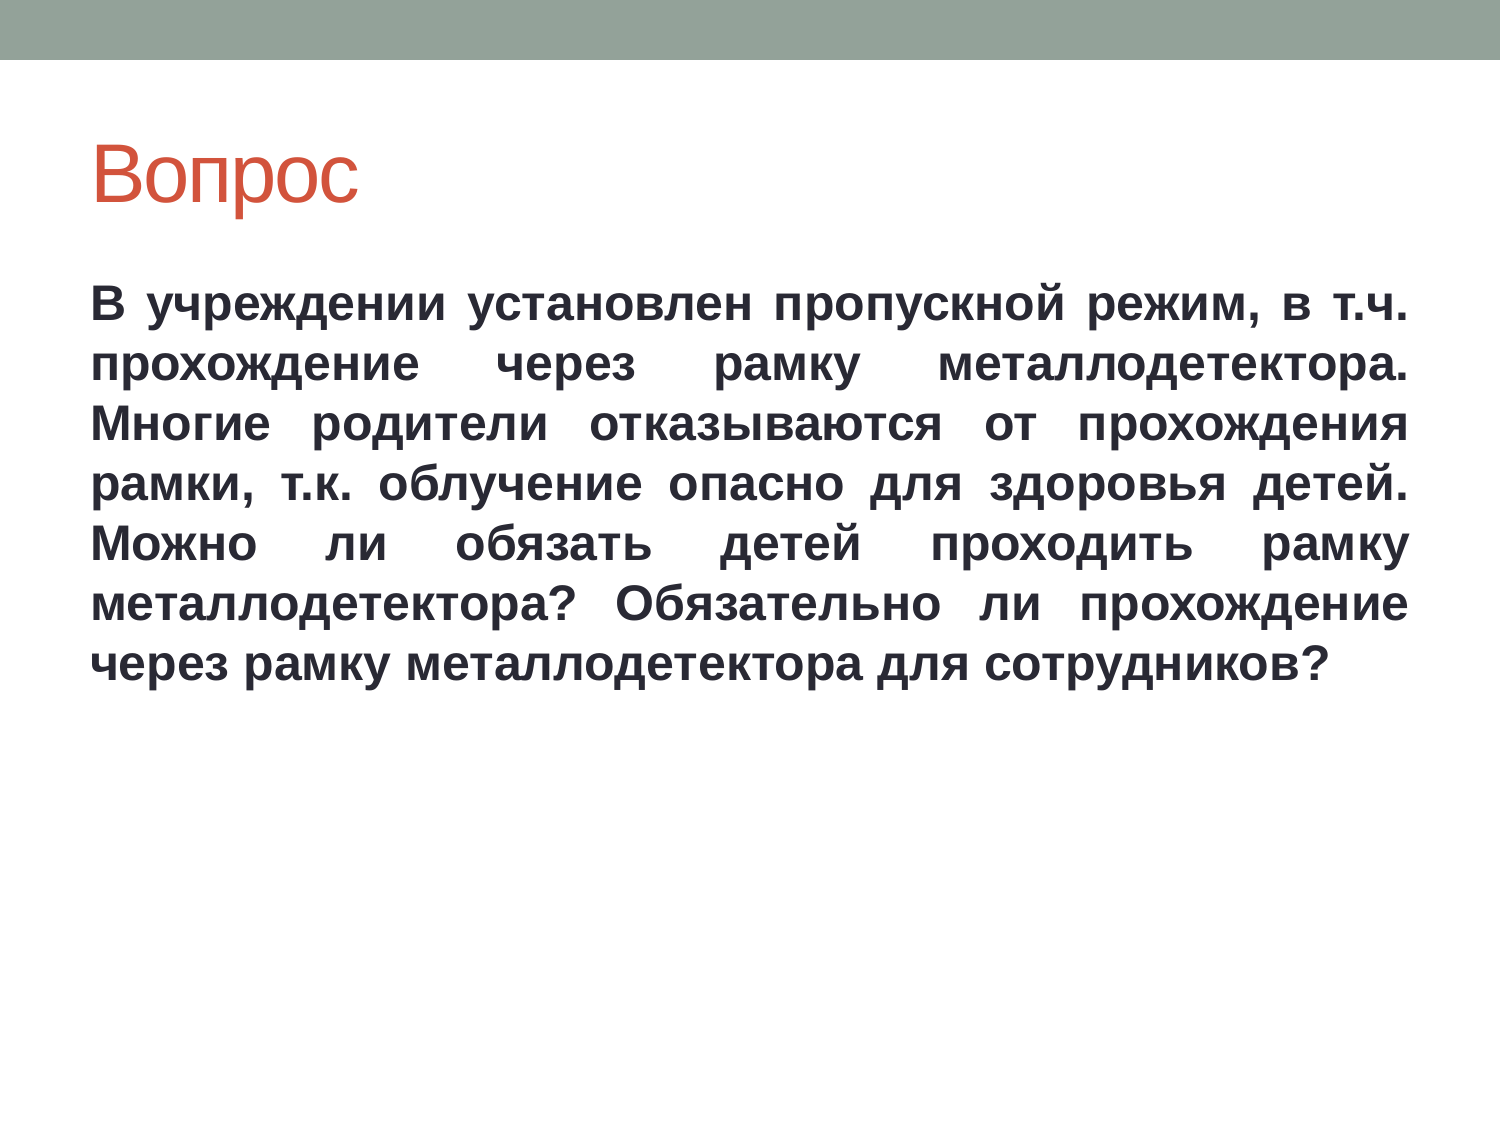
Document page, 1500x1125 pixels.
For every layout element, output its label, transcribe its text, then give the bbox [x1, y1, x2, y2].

title Вопрос [75, 87, 1425, 250]
list В учреждении установлен пропускной режим, в т.ч. прохождение через рамку металлодетектора. Многие родители отказываются от прохождения рамки, т.к. облучение опасно для здоровья детей. Можно ли обязать детей проходить рамку металлодетектора? Обязательно ли прохождение через рамку металлодетектора для сотрудников? [75, 262, 1425, 1063]
